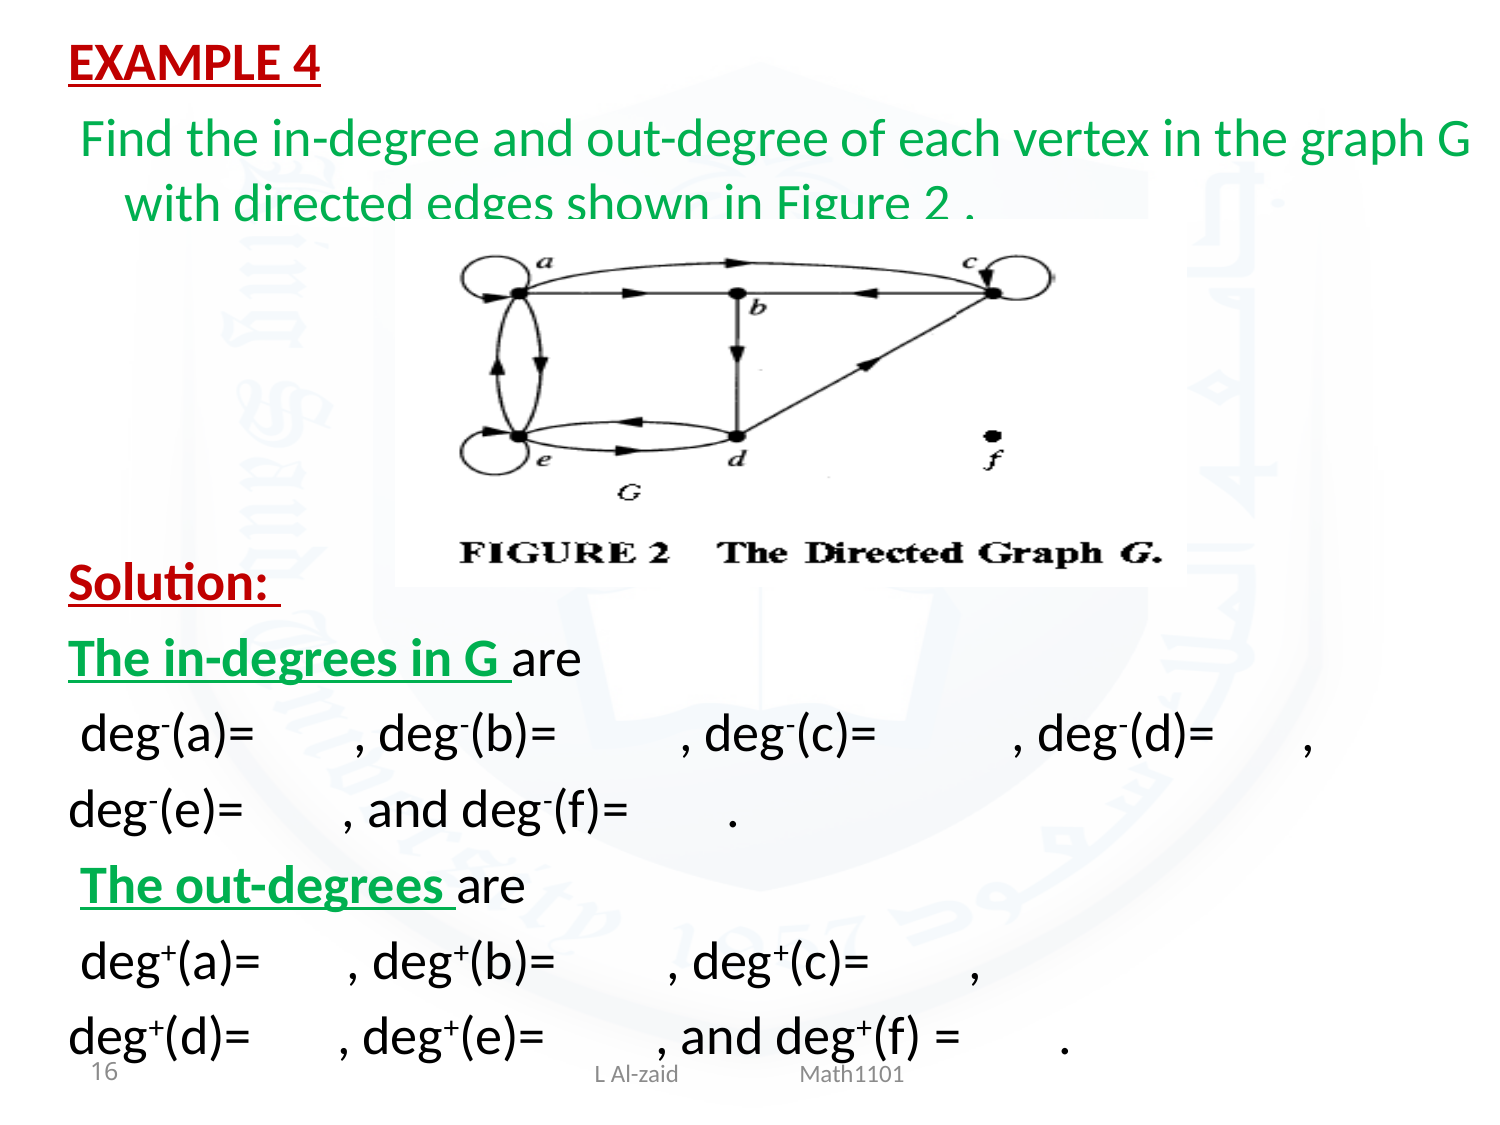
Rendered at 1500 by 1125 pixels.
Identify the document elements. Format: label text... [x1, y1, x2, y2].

picture [395, 219, 1188, 587]
footer L Al-zaid Math1101 [512, 1042, 988, 1103]
list EXAMPLE 4 Find the in-degree and out-degree of each vertex in the graph G with directed edges shown in Figure 2 . Solution: The in-degrees in G are deg-(a)= , deg-(b)= , deg-(c)= , deg-(d)= , deg-(e)= , and deg-(f)= . The out-degrees are deg+(a)= , deg+(b)= , deg+(c)= , deg+(d)= , deg+(e)= , and deg+(f) = . [53, 19, 1500, 1078]
slide_number 16 [75, 1042, 425, 1103]
